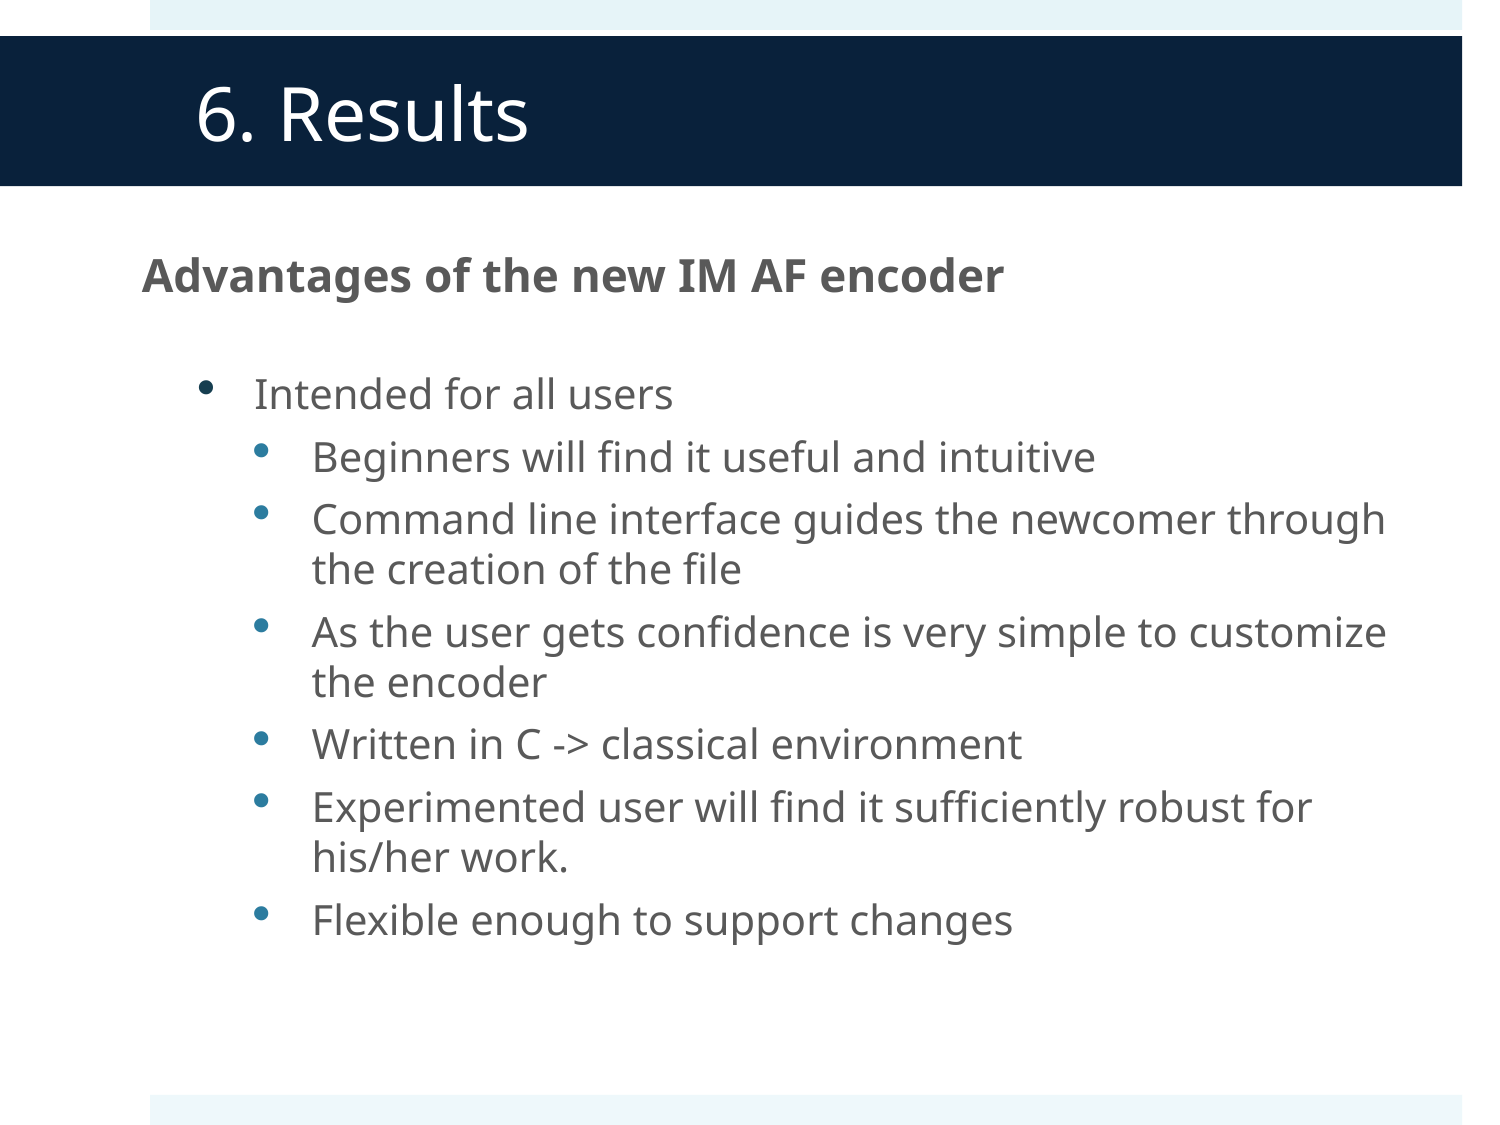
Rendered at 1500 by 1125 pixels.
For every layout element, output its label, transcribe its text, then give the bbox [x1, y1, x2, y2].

list Advantages of the new IM AF encoder Intended for all users Beginners will find it useful and intuitive Command line interface guides the newcomer through the creation of the file As the user gets confidence is very simple to customize the encoder Written in C -> classical environment Experimented user will find it sufficiently robust for his/her work. Flexible enough to support changes [126, 238, 1407, 972]
title 6. Results [0, 36, 1463, 187]
